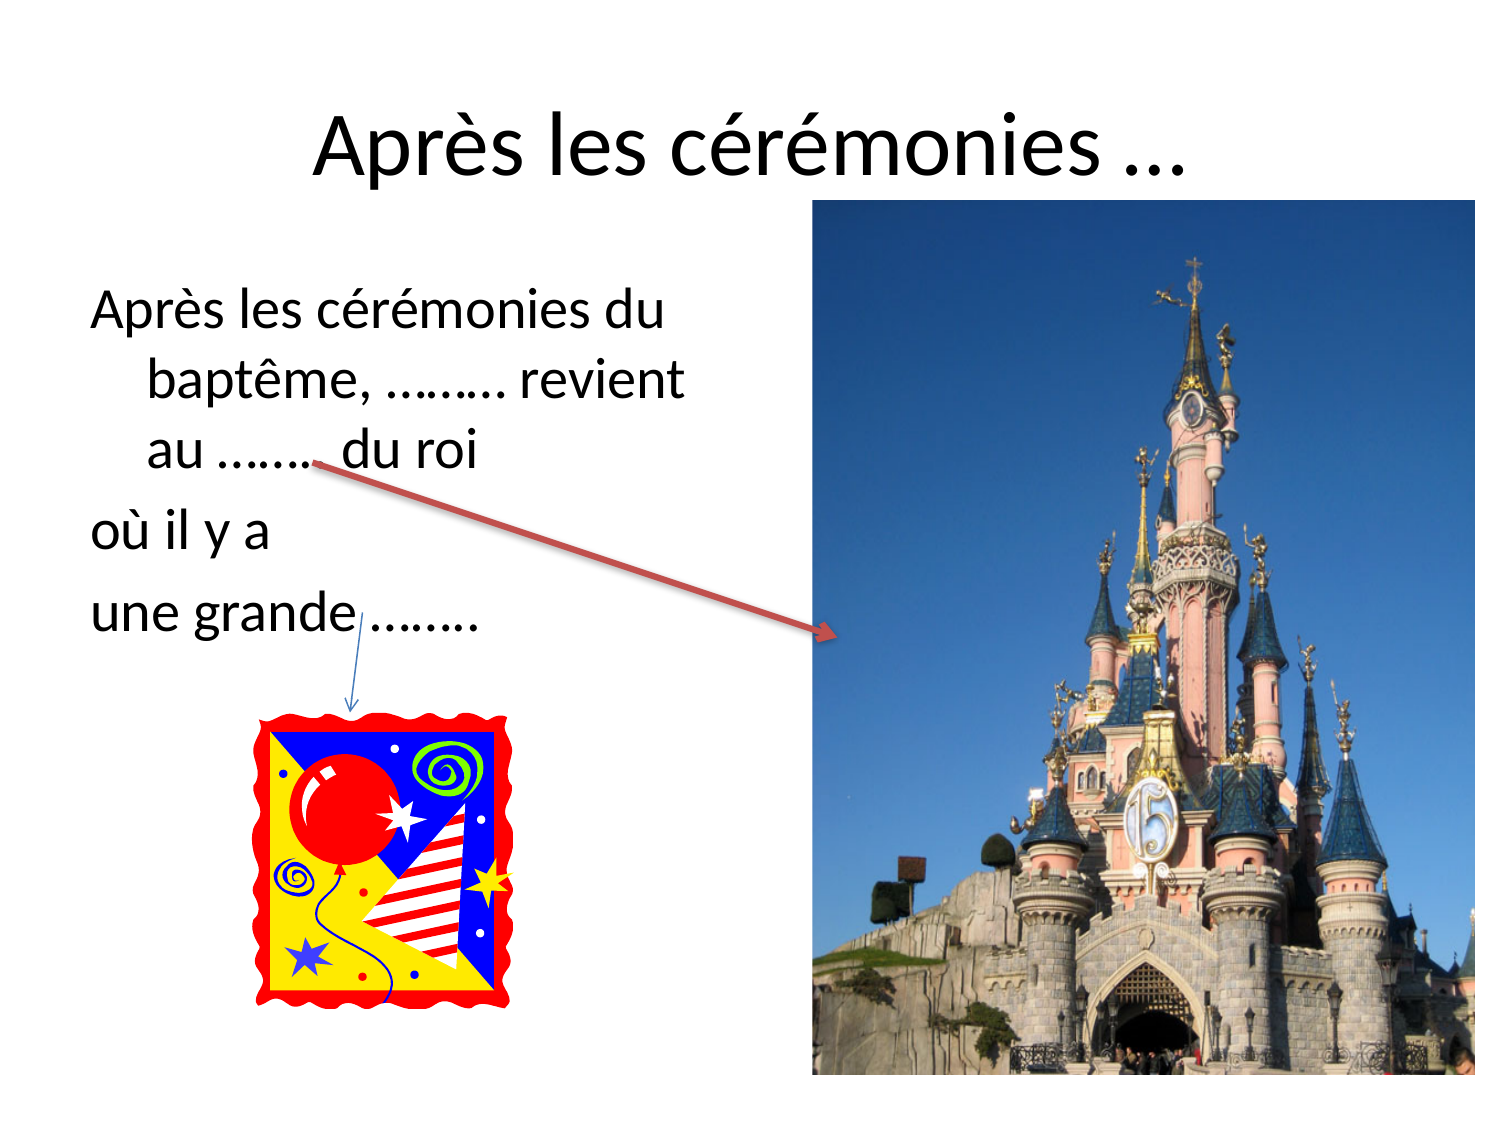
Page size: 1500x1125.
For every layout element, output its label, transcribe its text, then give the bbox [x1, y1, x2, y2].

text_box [305, 655, 407, 669]
list Après les cérémonies du baptême, ……… revient au …….. du roi où il y a une grande …….. [75, 262, 738, 1005]
title Après les cérémonies … [75, 45, 1425, 233]
picture [812, 199, 1476, 1076]
picture [249, 712, 515, 1010]
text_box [312, 462, 838, 638]
